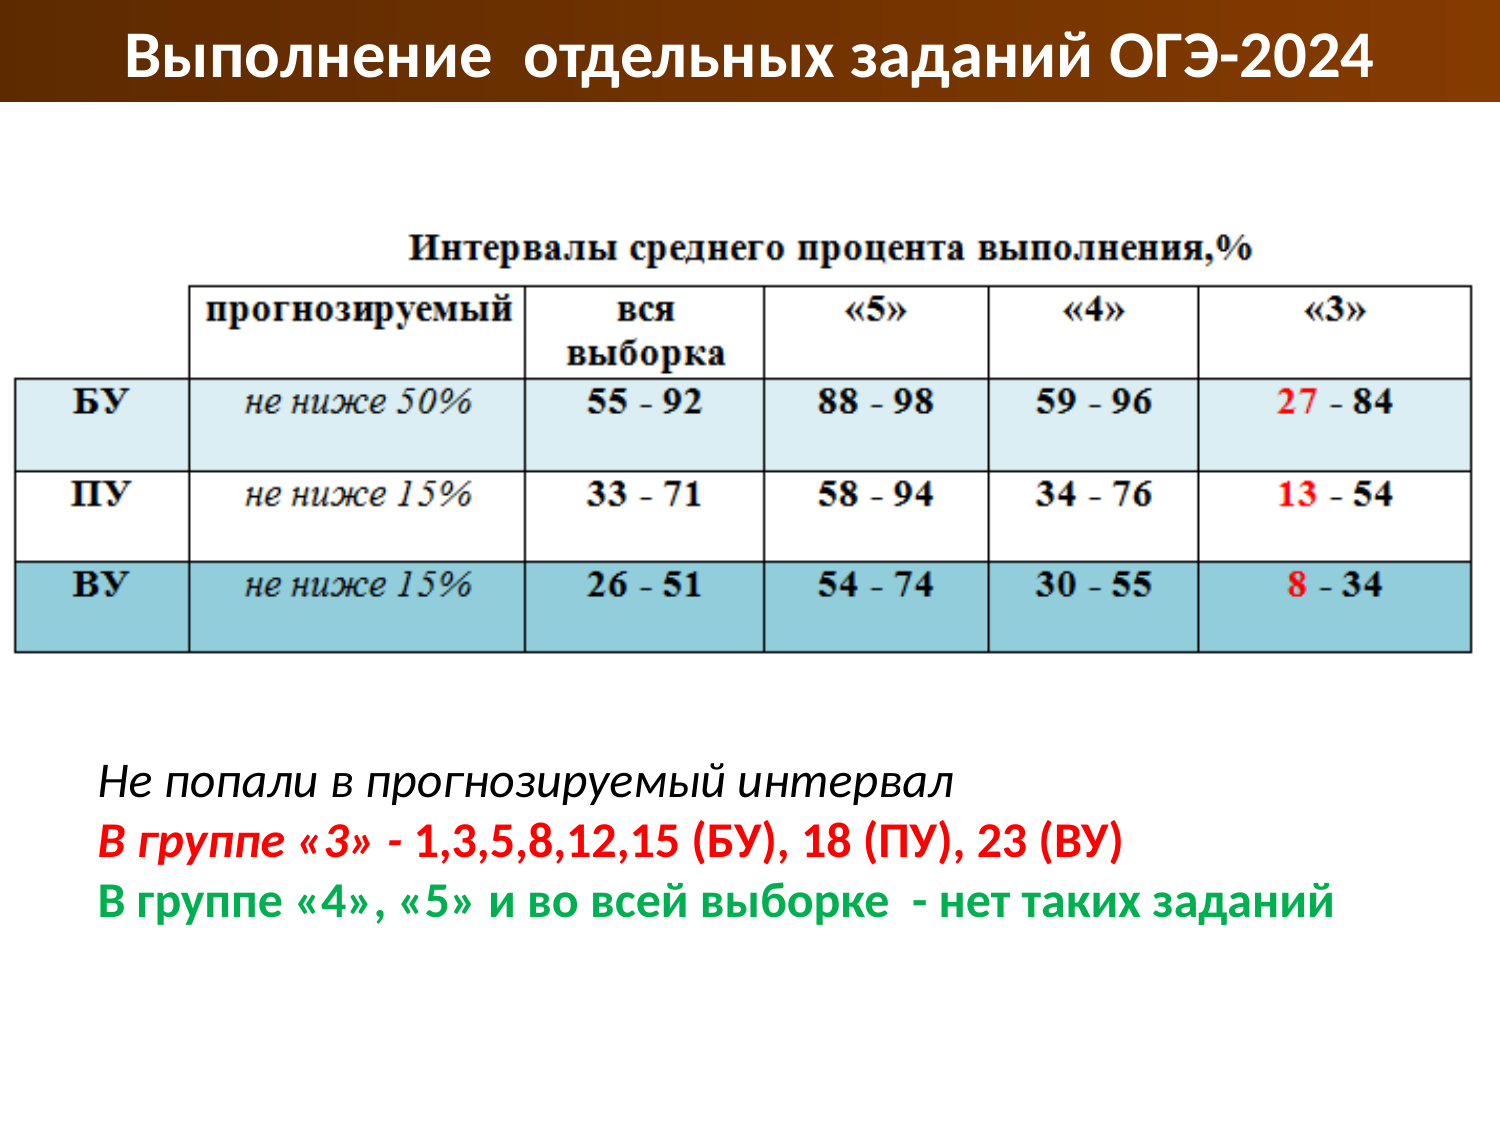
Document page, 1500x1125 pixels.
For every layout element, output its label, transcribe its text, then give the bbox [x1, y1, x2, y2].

picture [0, 231, 1500, 677]
text_box Не попали в прогнозируемый интервал В группе «3» - 1,3,5,8,12,15 (БУ), 18 (ПУ), 23 (ВУ) В группе «4», «5» и во всей выборке - нет таких заданий [82, 739, 1418, 935]
title Выполнение отдельных заданий ОГЭ-2024 [0, 0, 1500, 102]
